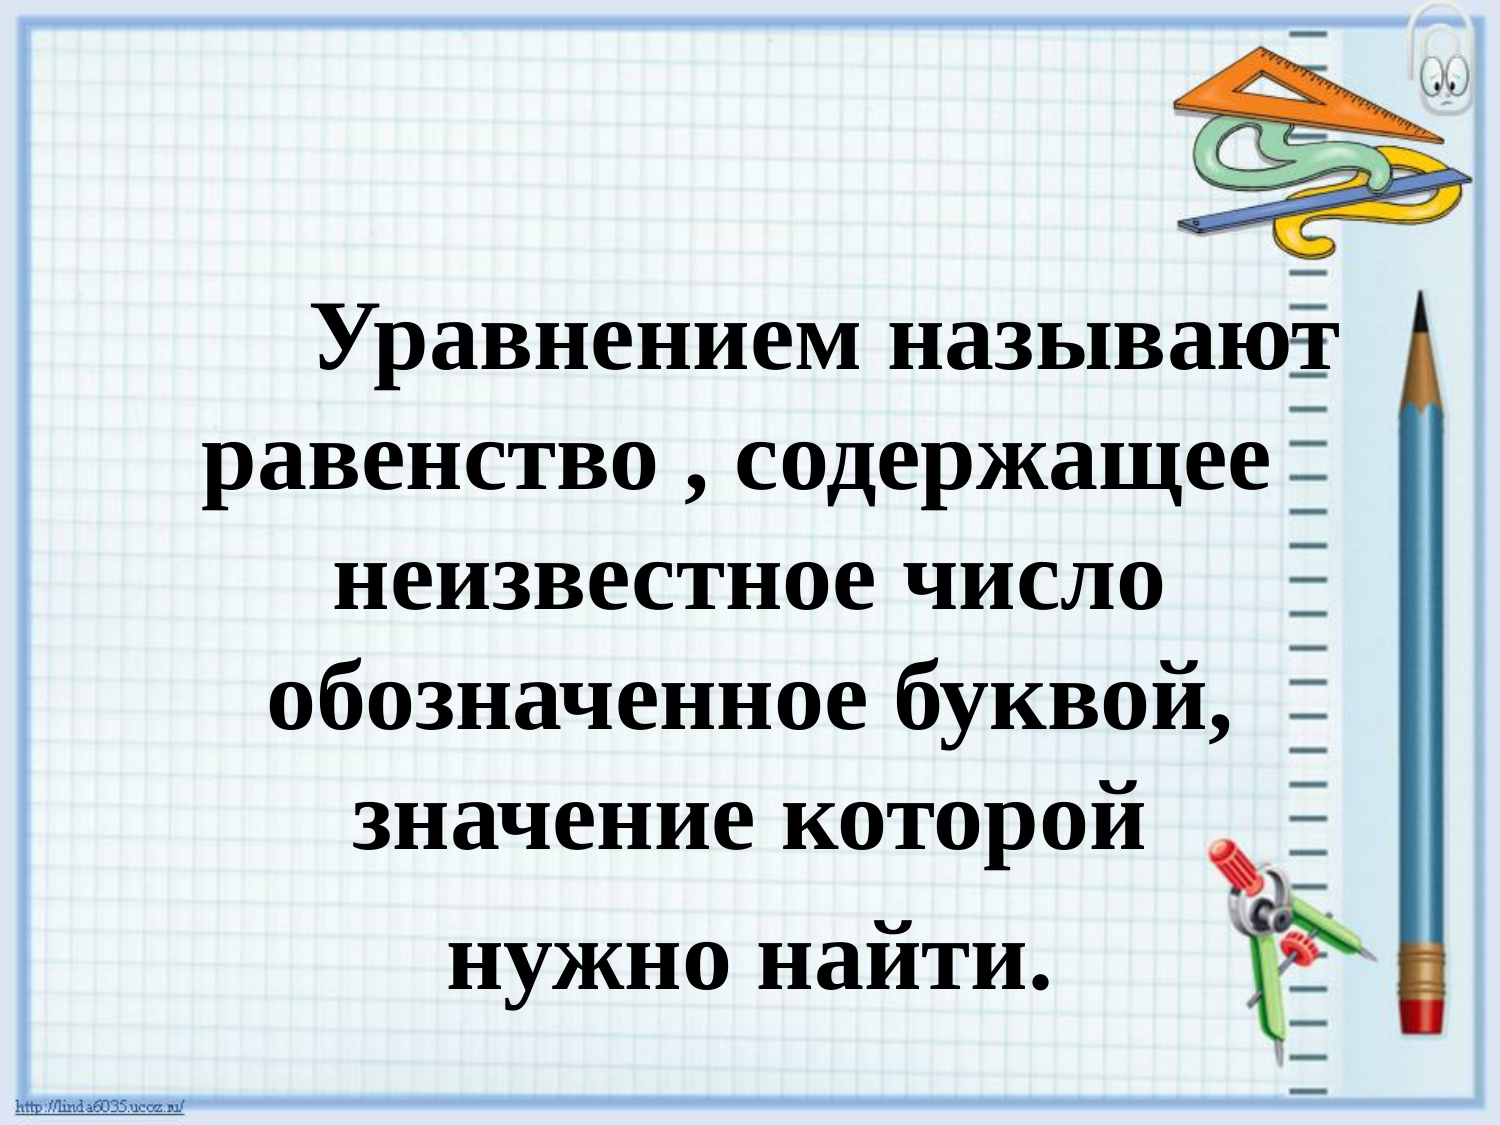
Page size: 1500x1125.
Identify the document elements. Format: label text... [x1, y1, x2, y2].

list Уравнением называют равенство , содержащее неизвестное число обозначенное буквой, значение которой нужно найти. [75, 262, 1425, 1005]
picture [0, 0, 1500, 1125]
